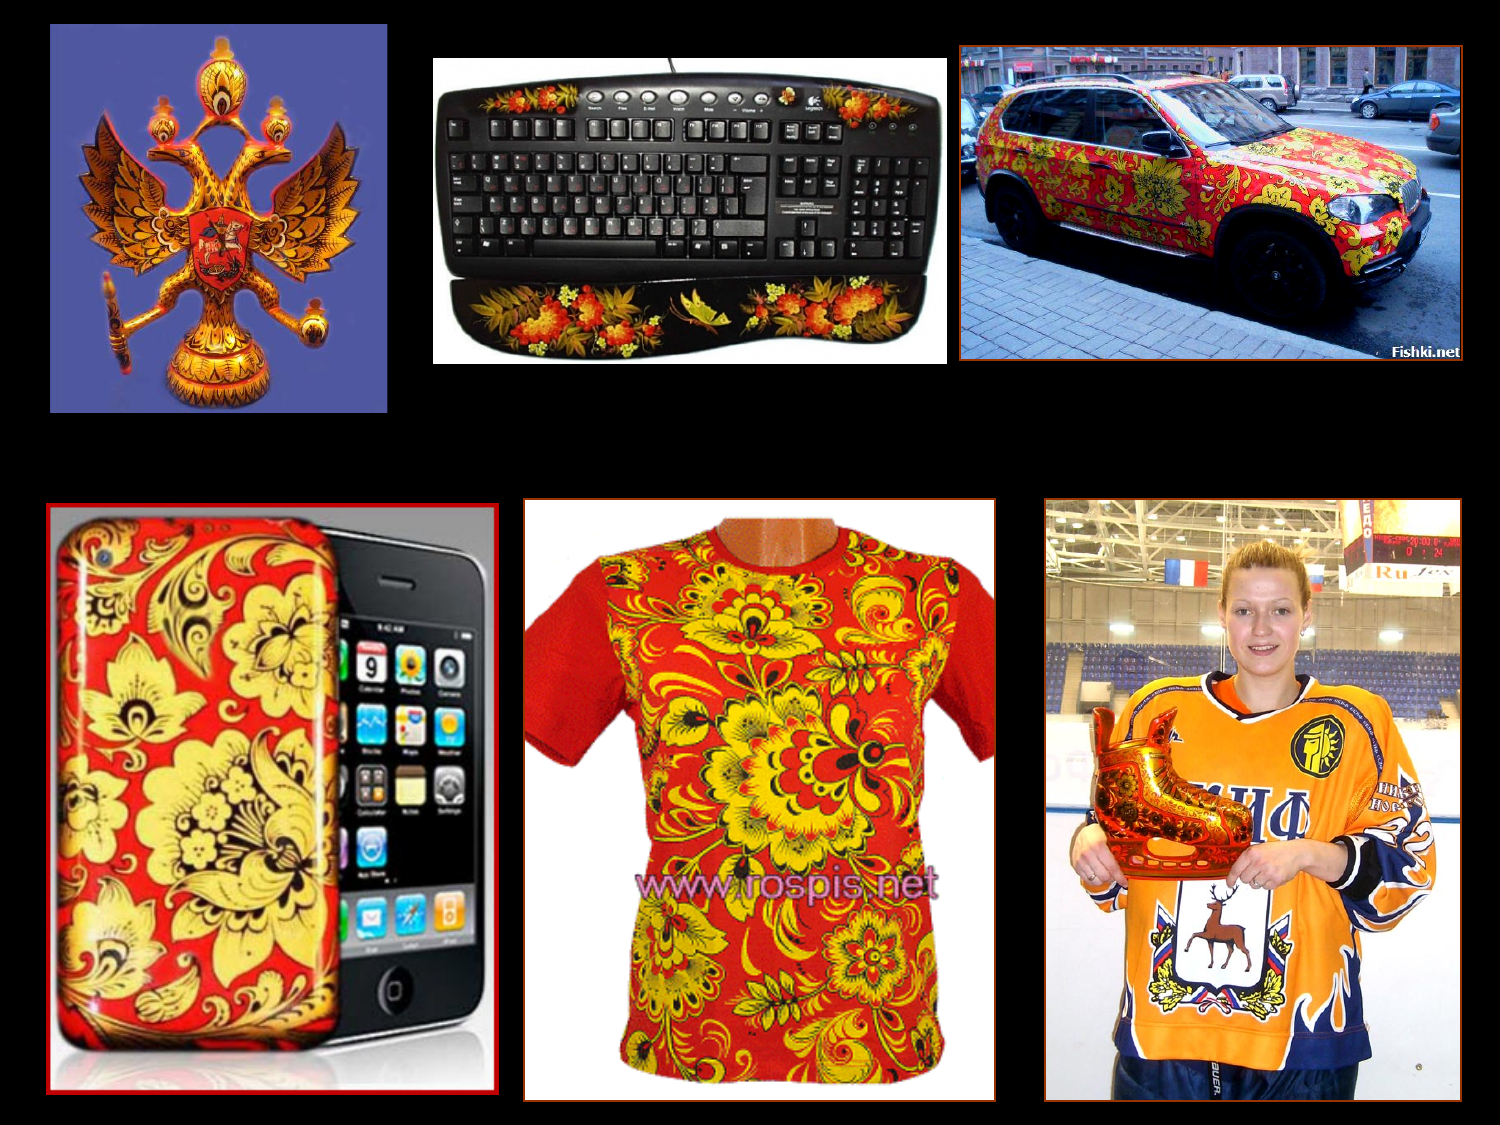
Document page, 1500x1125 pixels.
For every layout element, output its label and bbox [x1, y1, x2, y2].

picture [524, 499, 994, 1100]
picture [433, 58, 947, 364]
picture [49, 24, 388, 413]
picture [960, 46, 1461, 360]
picture [46, 503, 499, 1095]
picture [1046, 499, 1461, 1100]
